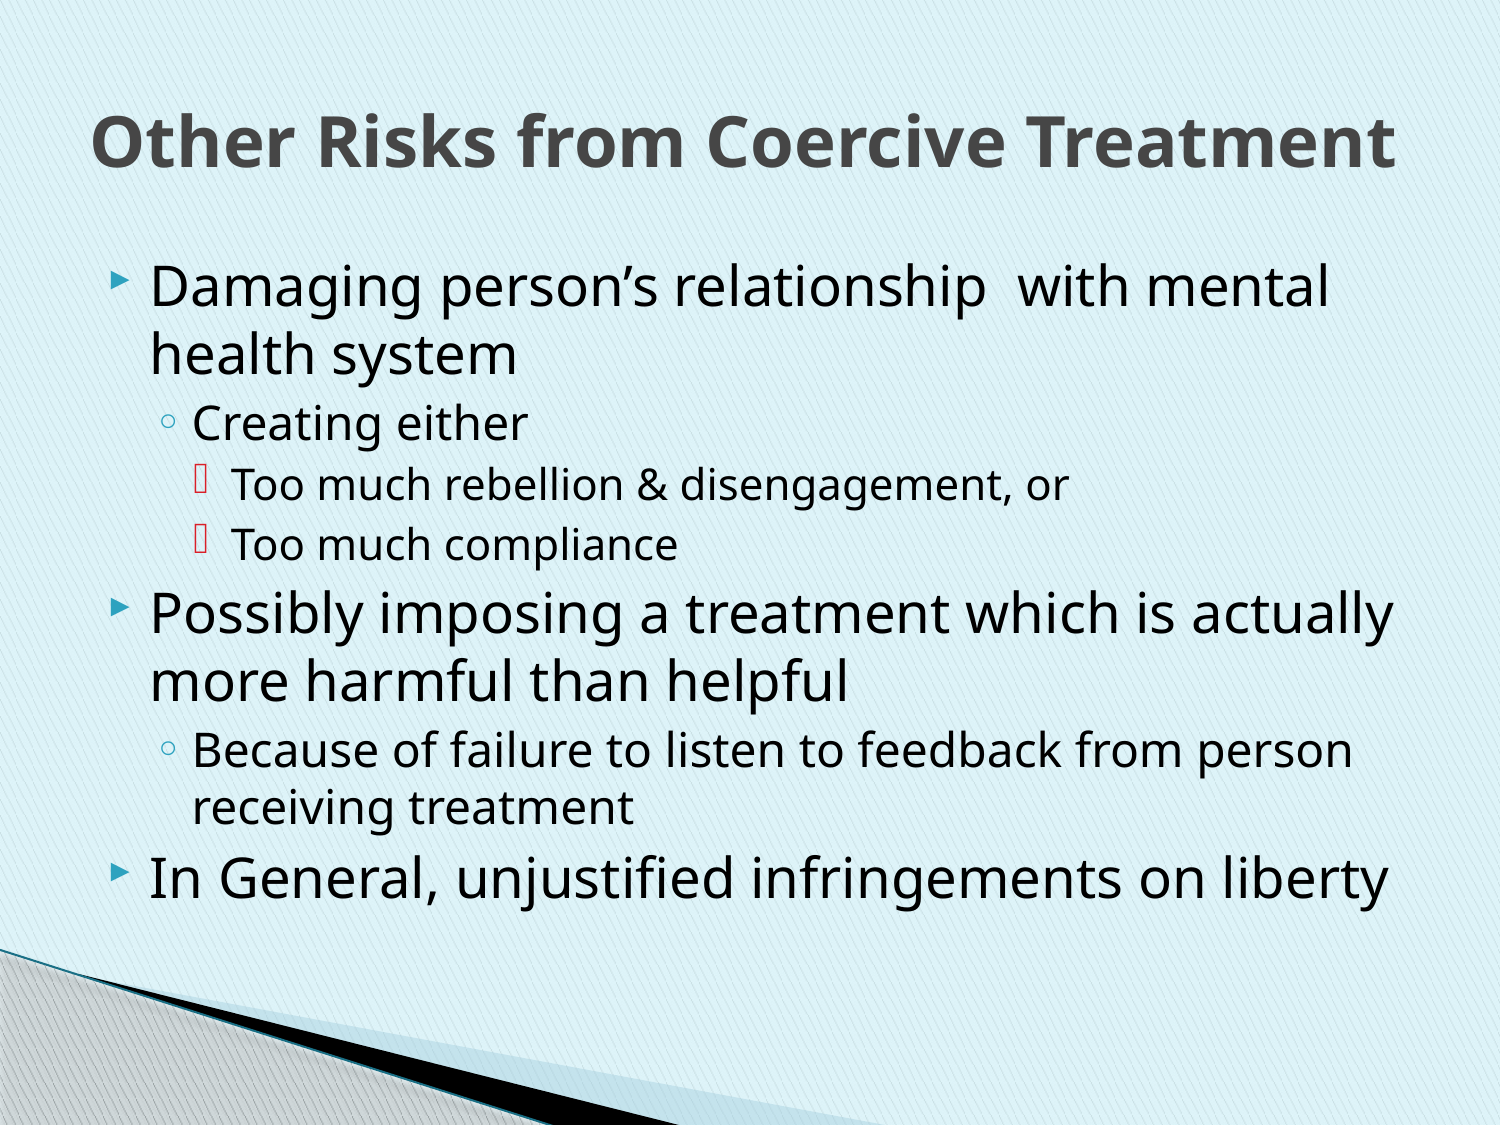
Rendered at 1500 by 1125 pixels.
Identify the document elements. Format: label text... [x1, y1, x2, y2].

title Other Risks from Coercive Treatment [75, 45, 1425, 233]
list Damaging person’s relationship with mental health system Creating either Too much rebellion & disengagement, or Too much compliance Possibly imposing a treatment which is actually more harmful than helpful Because of failure to listen to feedback from person receiving treatment In General, unjustified infringements on liberty [75, 243, 1425, 986]
